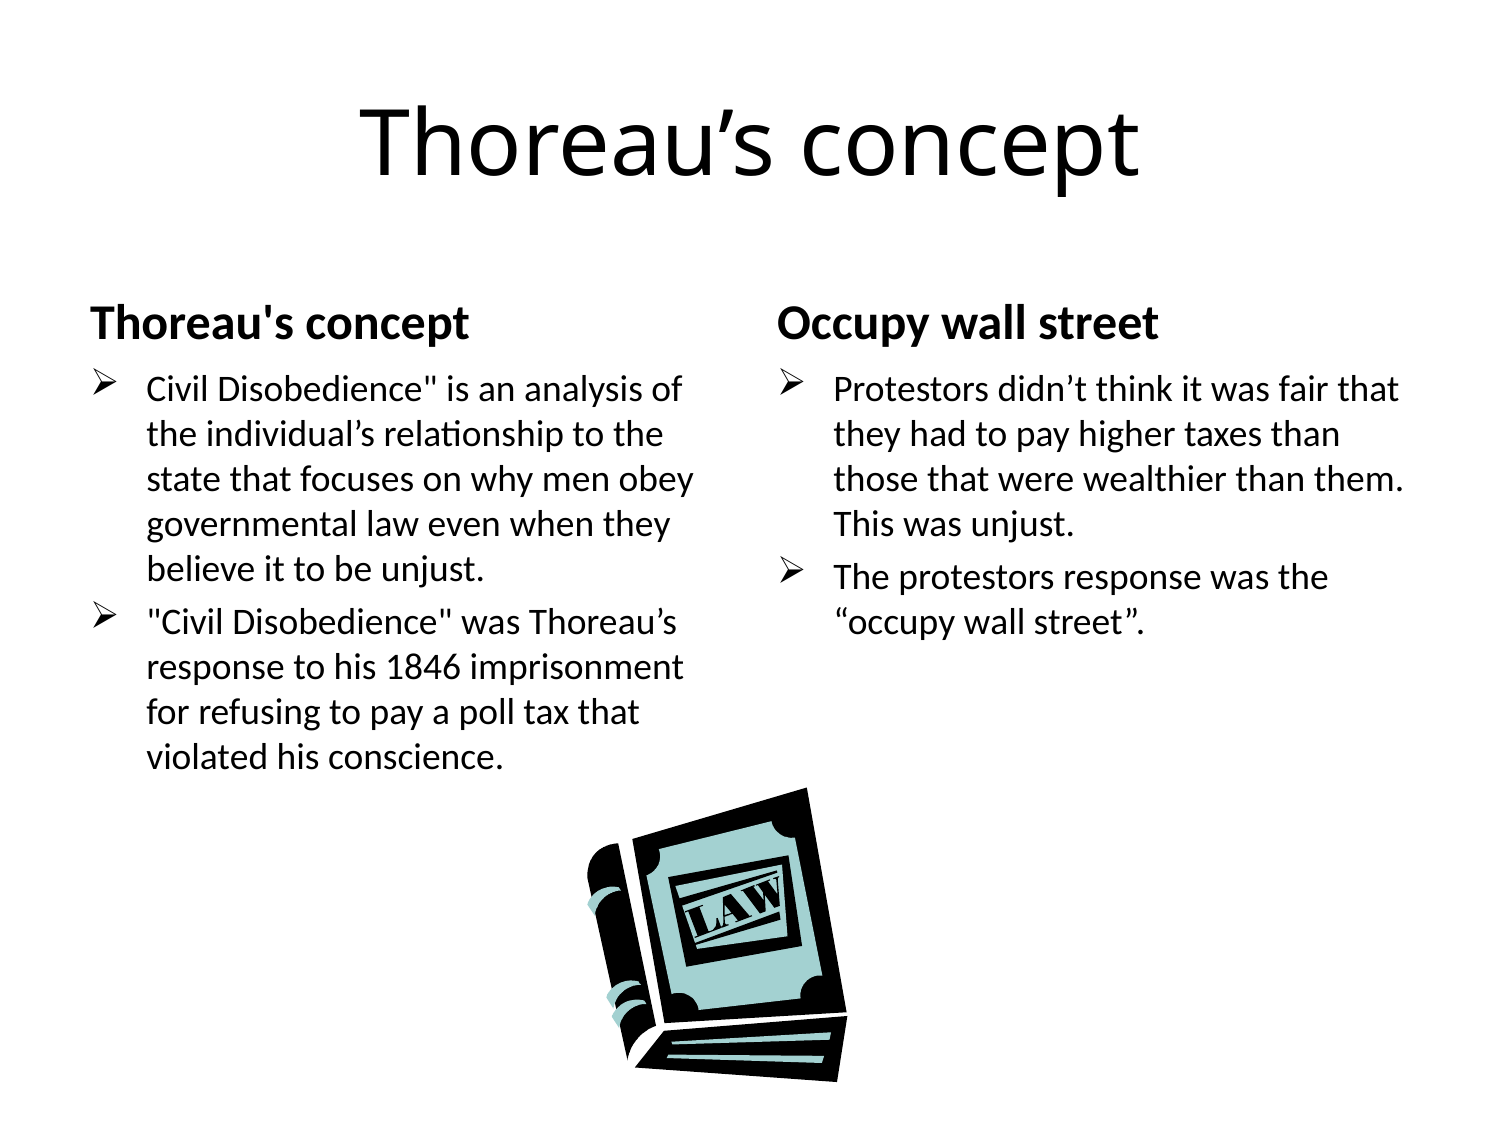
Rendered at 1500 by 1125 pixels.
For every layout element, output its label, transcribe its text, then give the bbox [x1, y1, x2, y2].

title Thoreau’s concept [75, 45, 1425, 233]
list Thoreau's concept [75, 251, 738, 356]
list Protestors didn’t think it was fair that they had to pay higher taxes than those that were wealthier than them. This was unjust. The protestors response was the “occupy wall street”. [761, 356, 1425, 1005]
picture [587, 787, 848, 1083]
list Civil Disobedience" is an analysis of the individual’s relationship to the state that focuses on why men obey governmental law even when they believe it to be unjust. "Civil Disobedience" was Thoreau’s response to his 1846 imprisonment for refusing to pay a poll tax that violated his conscience. [75, 356, 738, 1005]
list Occupy wall street [761, 251, 1425, 356]
